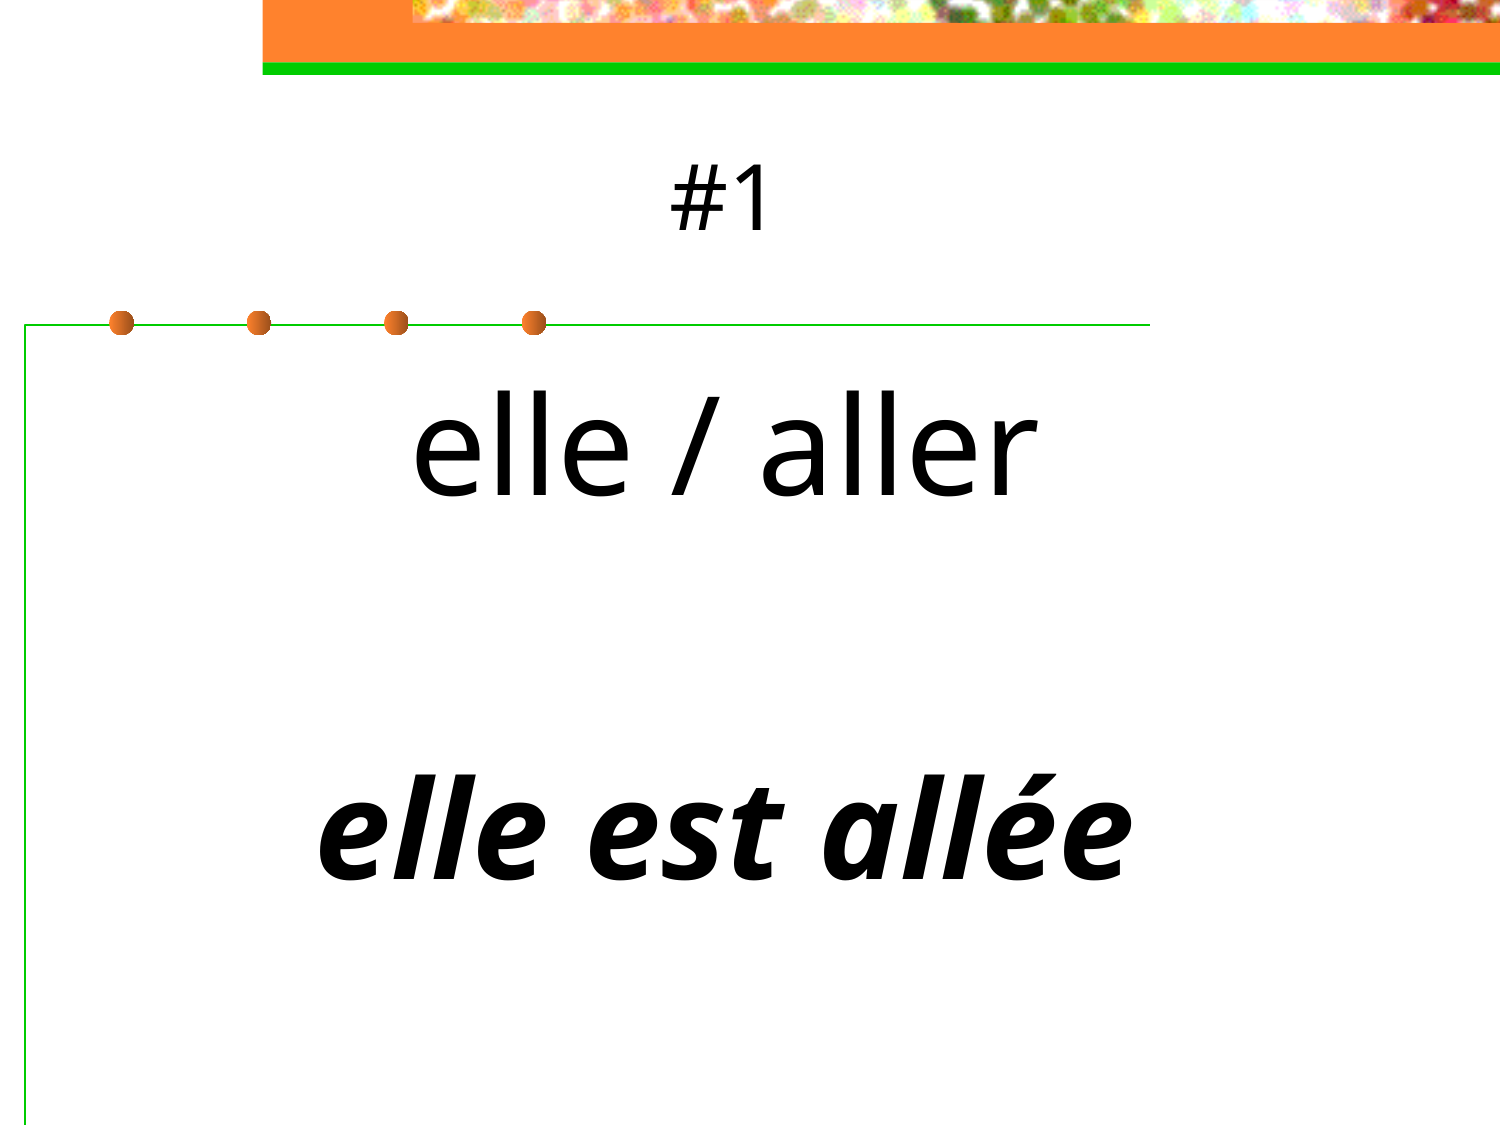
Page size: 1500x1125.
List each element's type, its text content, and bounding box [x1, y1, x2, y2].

title #1 [87, 99, 1363, 288]
picture [412, 0, 1500, 23]
list elle / aller elle est allée [87, 350, 1363, 1025]
